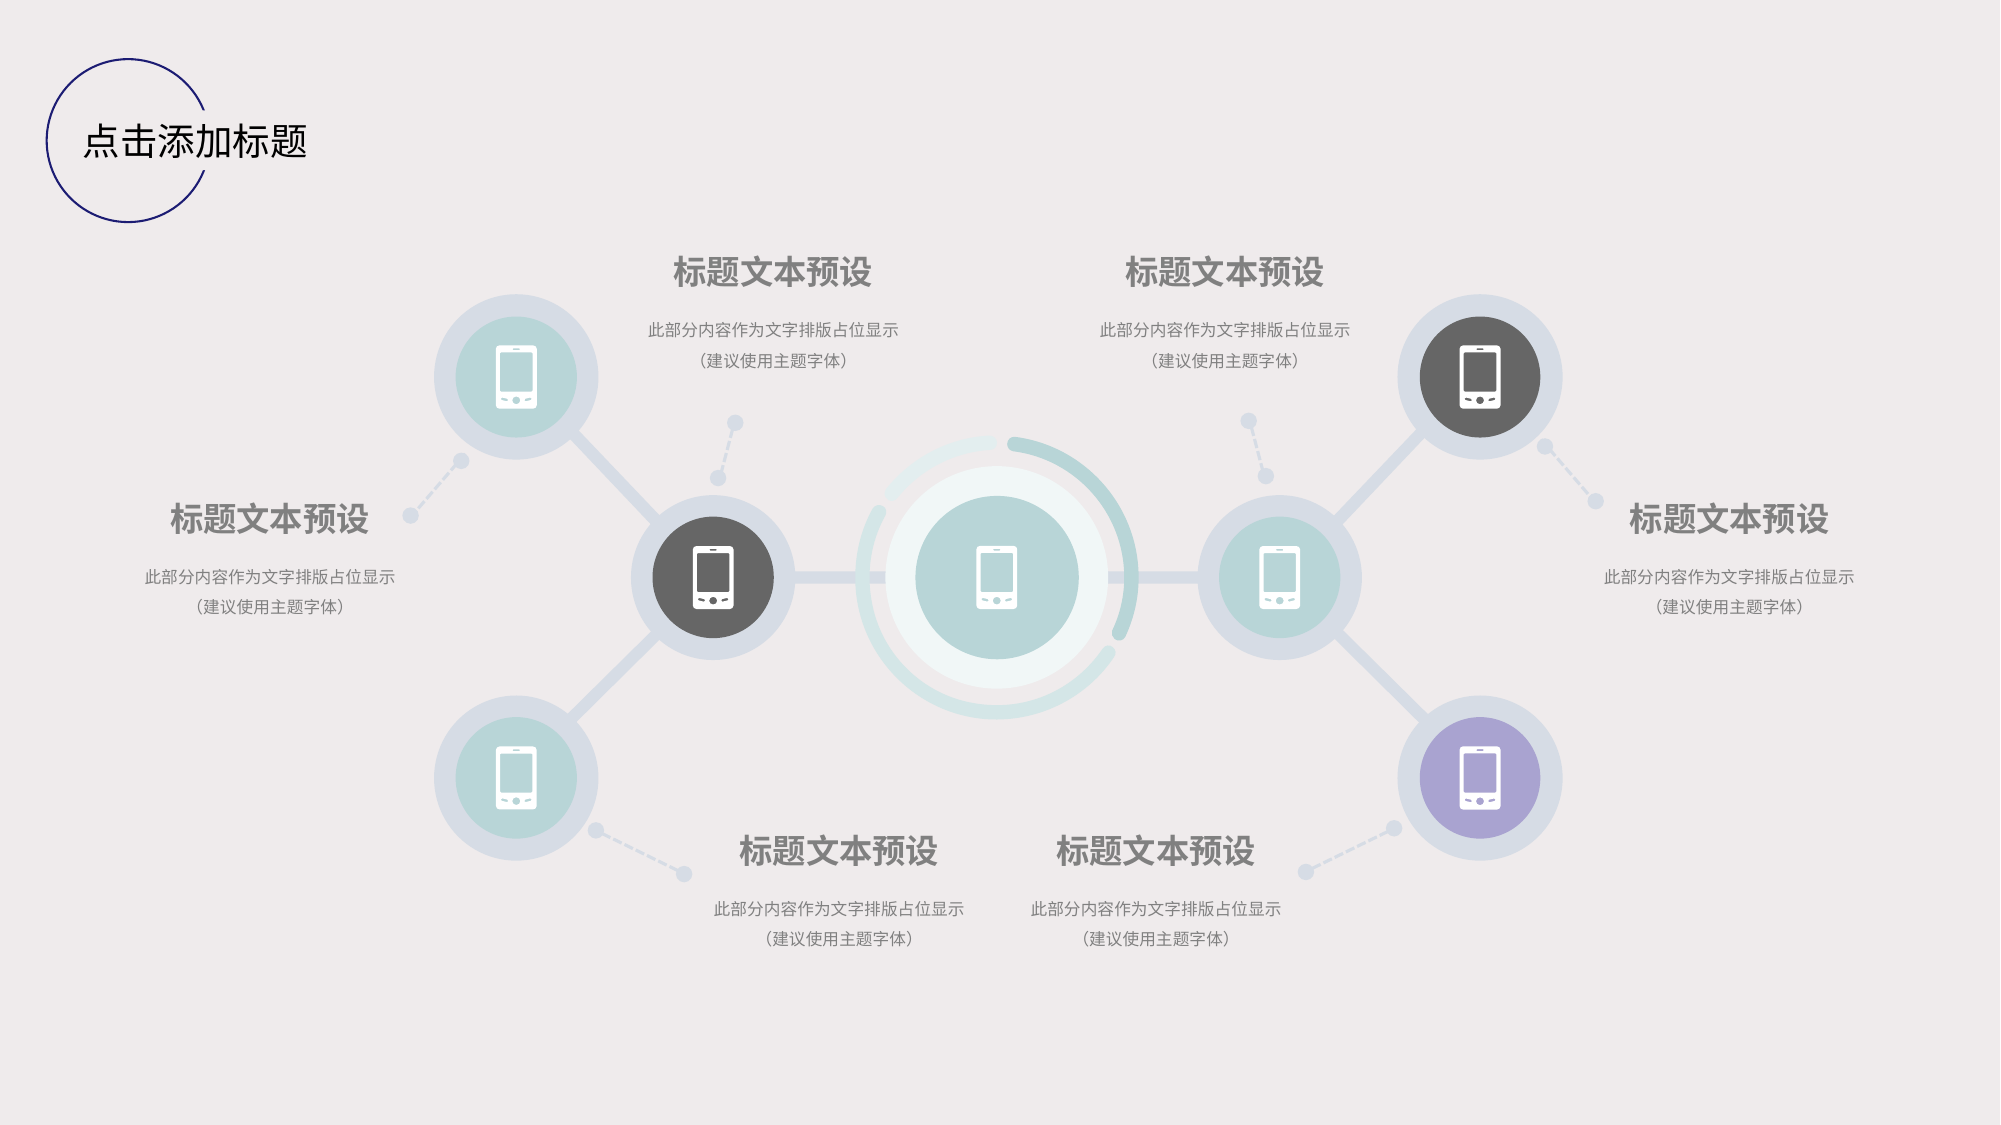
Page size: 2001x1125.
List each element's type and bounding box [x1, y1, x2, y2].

text_box [127, 249, 1873, 1005]
